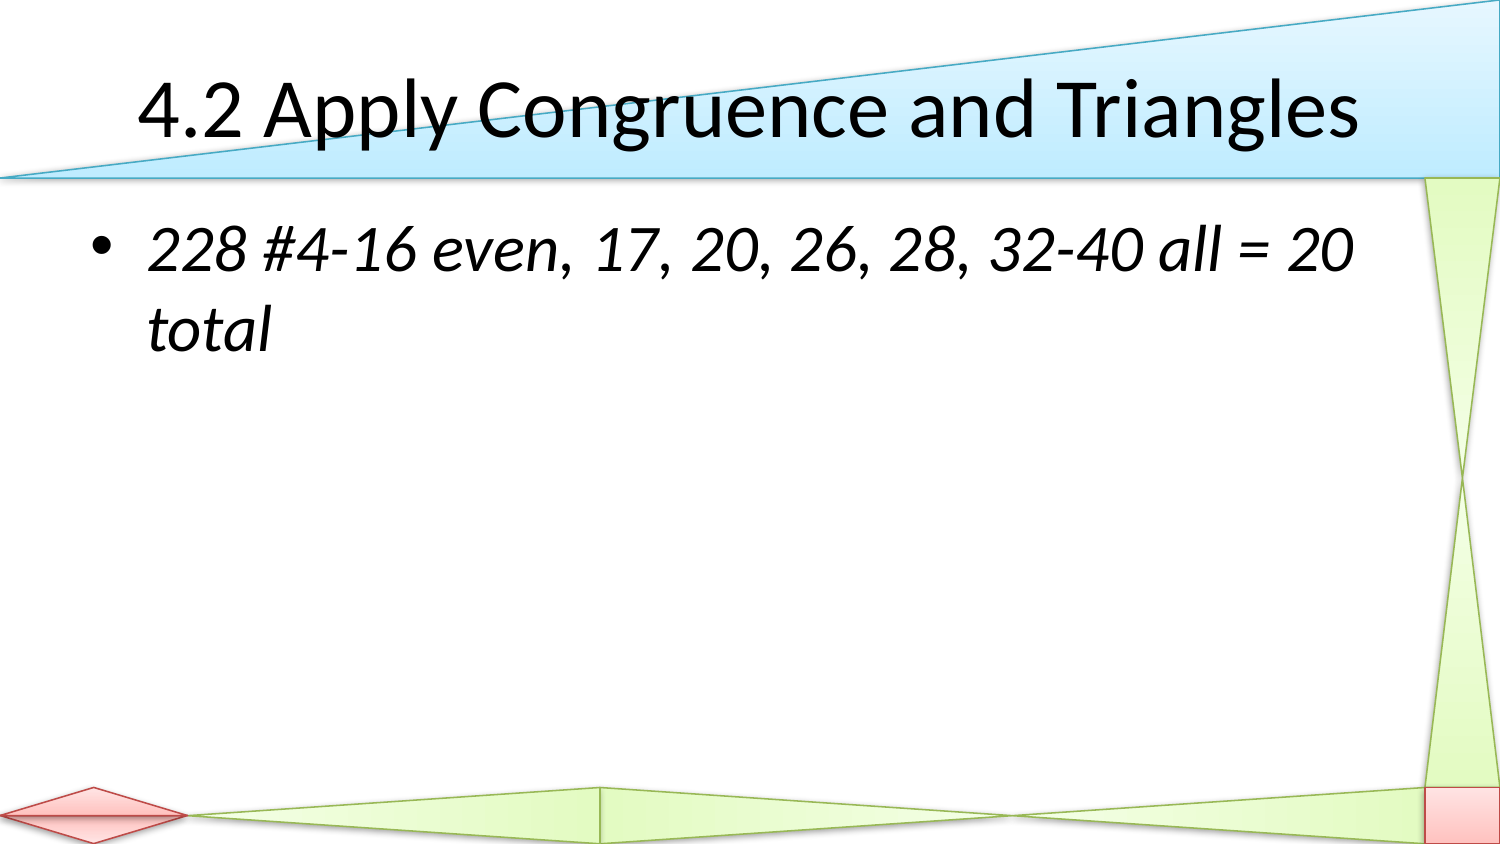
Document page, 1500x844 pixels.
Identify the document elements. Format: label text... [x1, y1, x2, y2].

title 4.2 Apply Congruence and Triangles [75, 33, 1425, 175]
list 228 #4-16 even, 17, 20, 26, 28, 32-40 all = 20 total [75, 196, 1425, 754]
